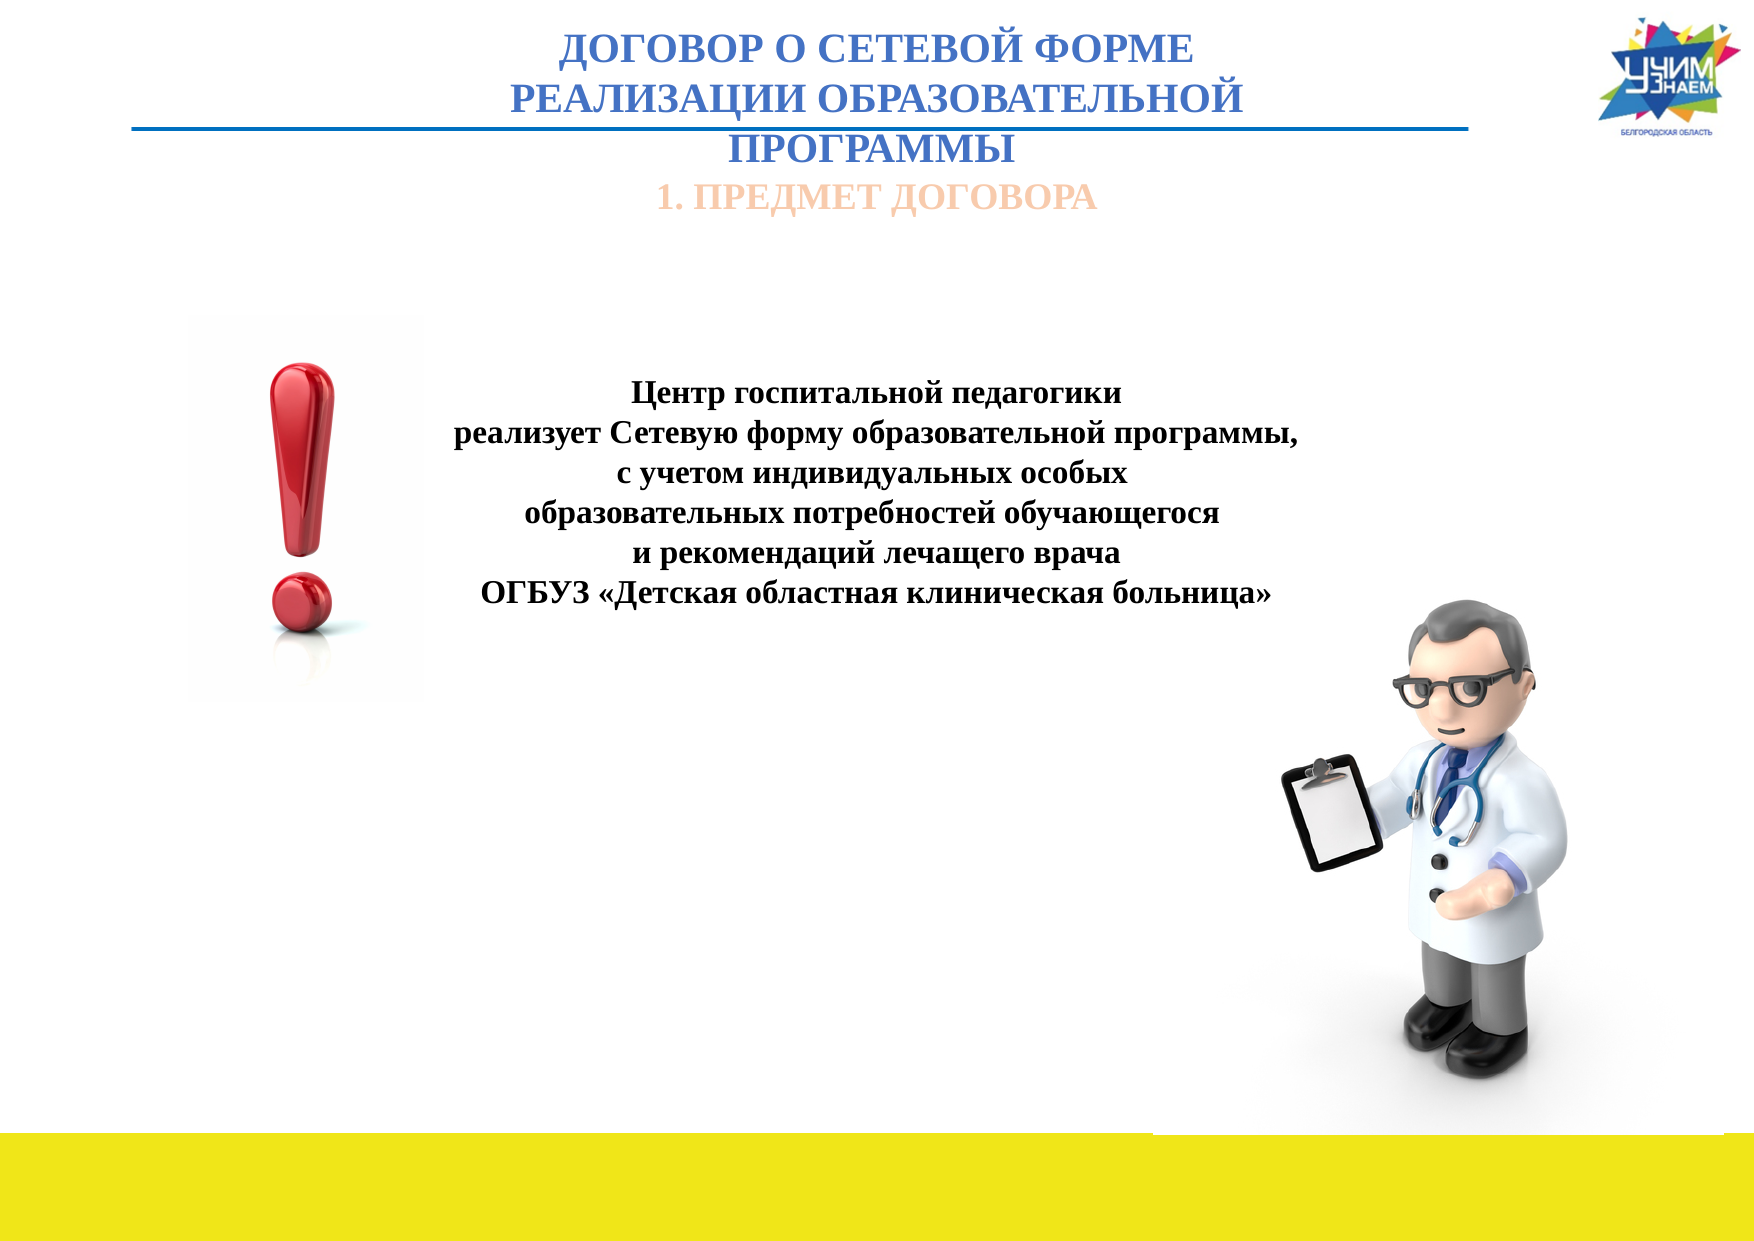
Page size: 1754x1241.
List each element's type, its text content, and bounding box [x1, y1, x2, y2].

picture [131, 127, 1470, 131]
picture [1153, 563, 1724, 1135]
picture [188, 315, 424, 702]
text_box ДОГОВОР О СЕТЕВОЙ ФОРМЕ РЕАЛИЗАЦИИ ОБРАЗОВАТЕЛЬНОЙ ПРОГРАММЫ [390, 13, 1363, 127]
picture [1598, 0, 1741, 143]
text_box Центр госпитальной педагогики реализует Сетевую форму образовательной программы, с учетом индивидуальных особых образовательных потребностей обучающегося и рекомендаций лечащего врача ОГБУЗ «Детская областная клиническая больница» [424, 362, 1449, 663]
text_box ДОГОВОР О СЕТЕВОЙ ФОРМЕ РЕАЛИЗАЦИИ ОБРАЗОВАТЕЛЬНОЙ ПРОГРАММЫ [390, 131, 1363, 179]
text_box [0, 1133, 1754, 1241]
text_box 1. ПРЕДМЕТ ДОГОВОРА [437, 179, 1316, 225]
